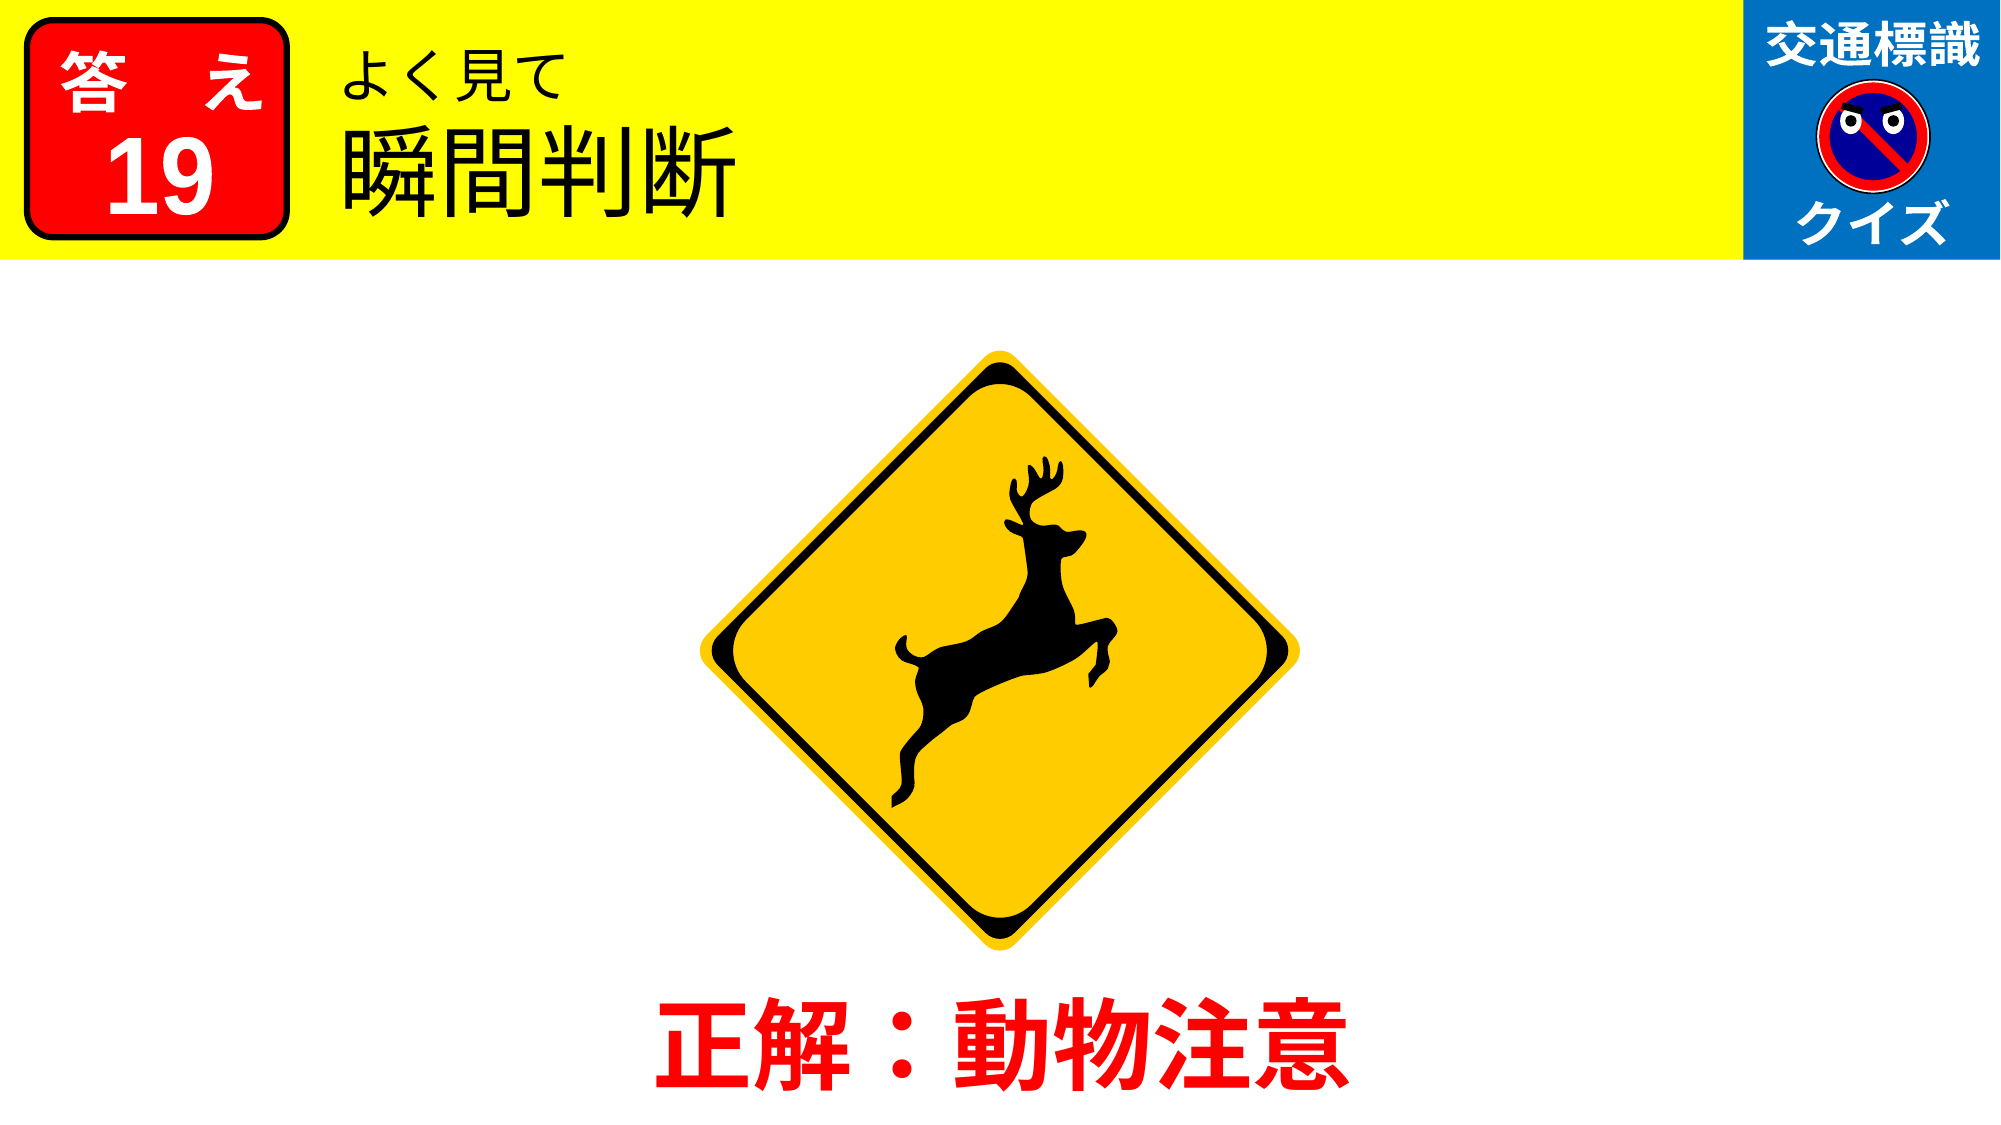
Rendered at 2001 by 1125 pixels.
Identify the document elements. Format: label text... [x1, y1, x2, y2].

text_box 正解：動物注意 [637, 975, 1368, 1110]
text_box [699, 350, 1301, 951]
text_box 瞬間判断 [323, 101, 754, 237]
text_box よく見て [322, 32, 586, 117]
